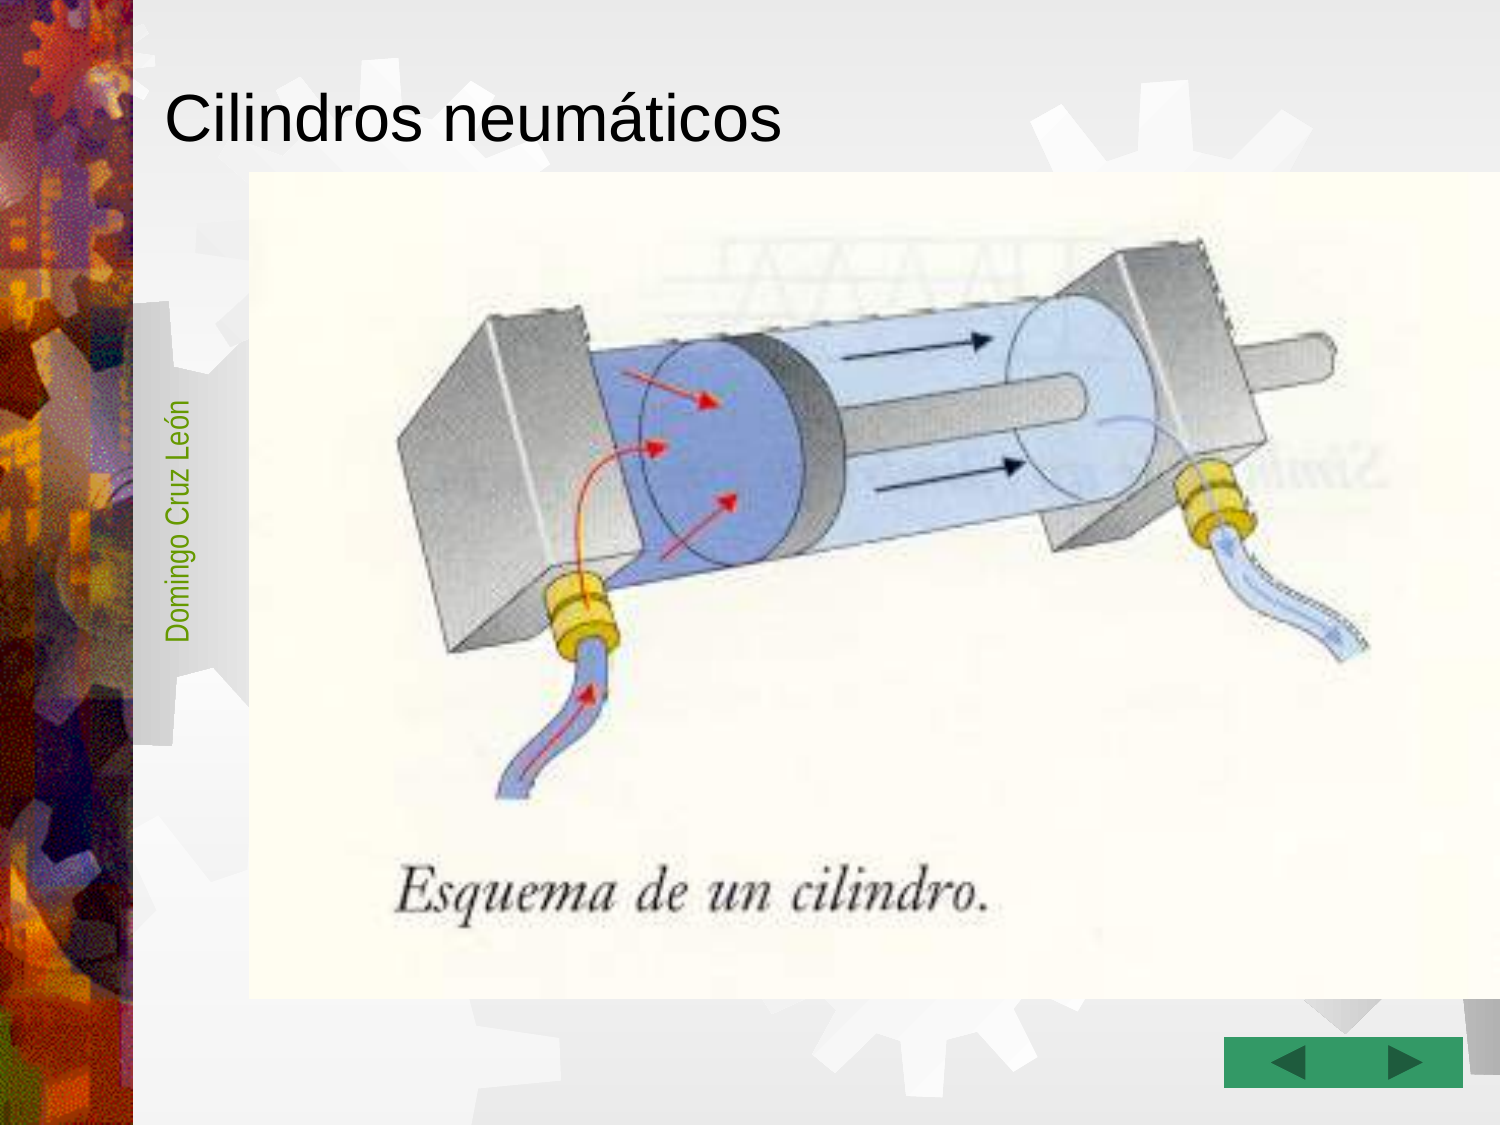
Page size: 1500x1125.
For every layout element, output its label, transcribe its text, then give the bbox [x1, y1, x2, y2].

text_box [1224, 1037, 1351, 1088]
picture [249, 172, 1500, 999]
text_box [1351, 1037, 1463, 1088]
picture [0, 0, 133, 1125]
text_box Cilindros neumáticos [149, 62, 1425, 163]
